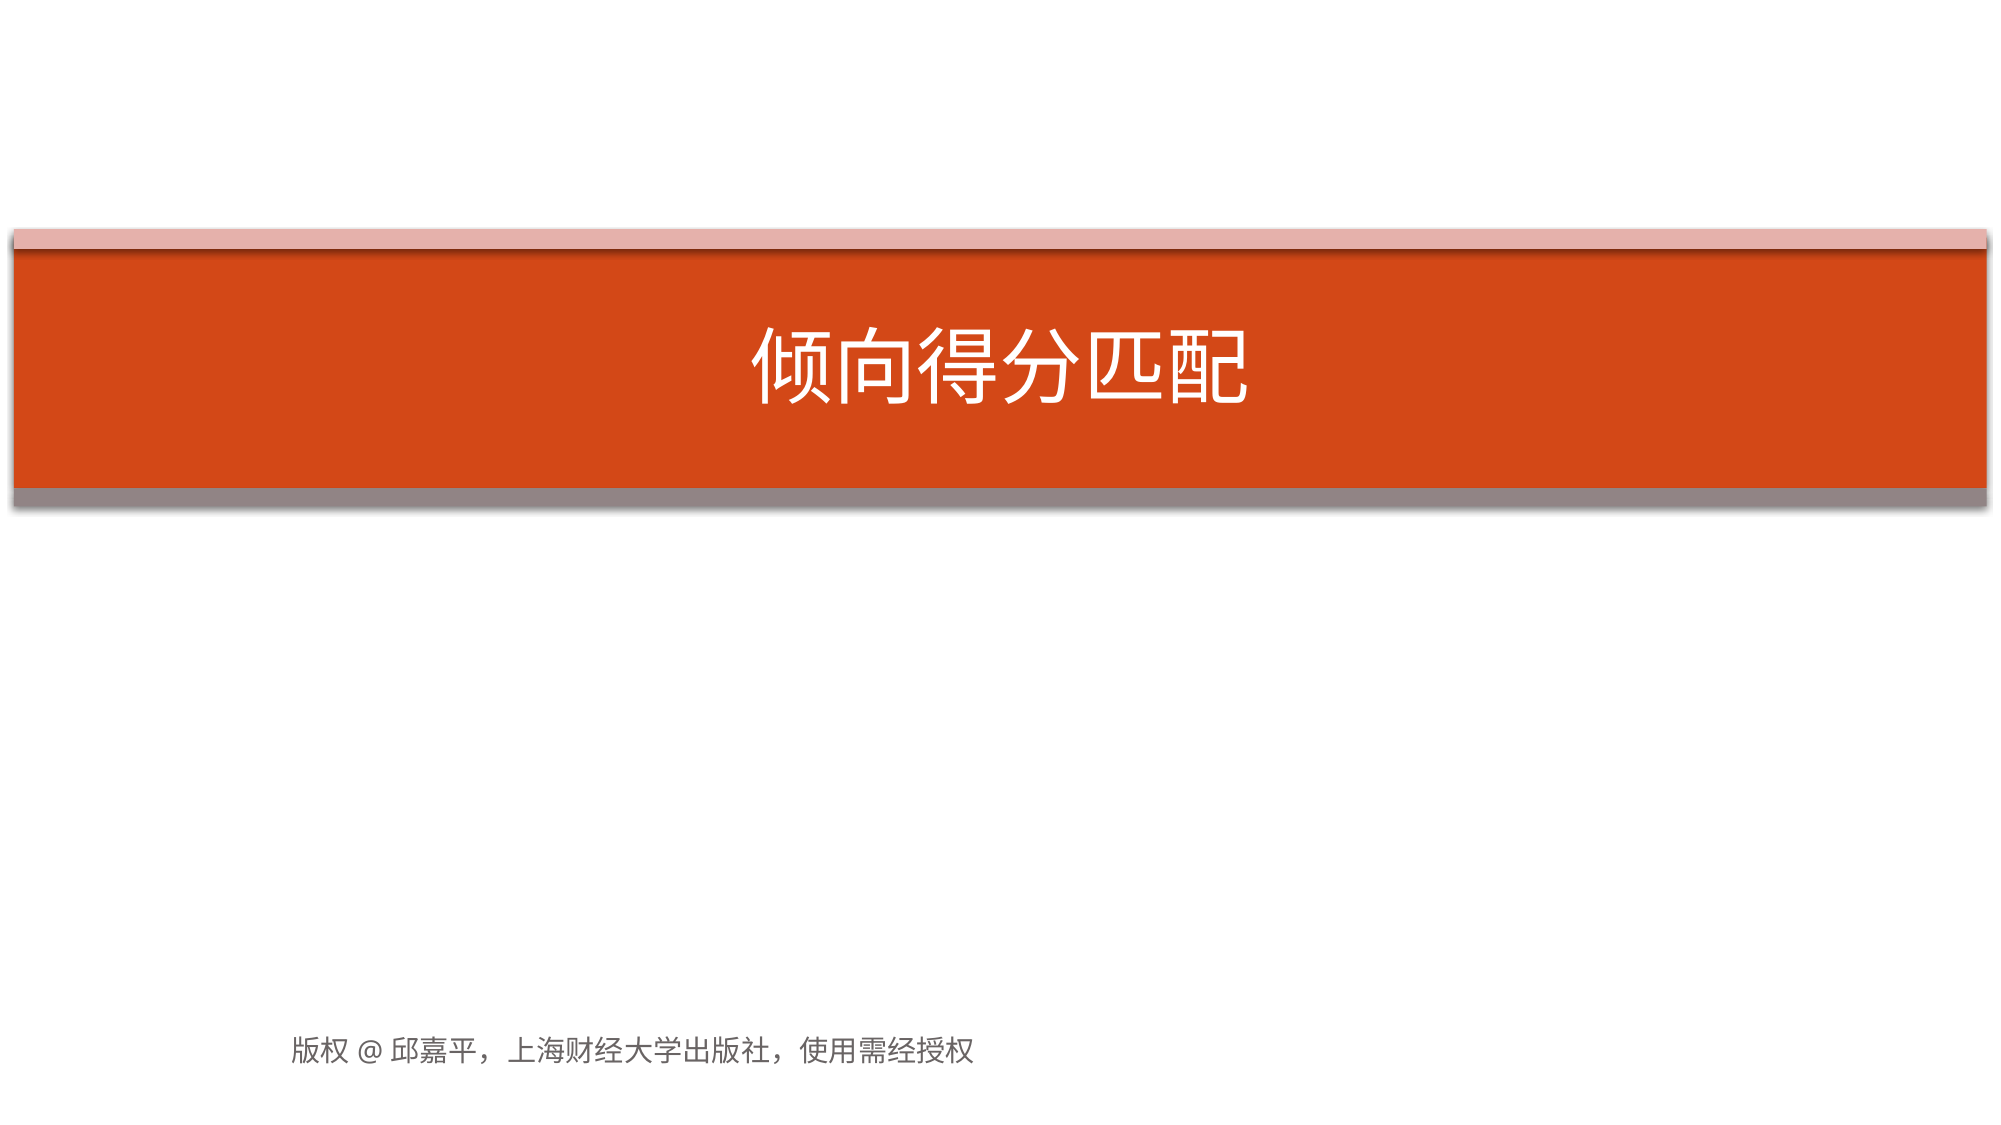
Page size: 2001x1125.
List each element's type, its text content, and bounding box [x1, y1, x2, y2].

footer 版权@邱嘉平，上海财经大学出版社，使用需经授权 [200, 1012, 1067, 1088]
title 倾向得分匹配 [99, 247, 1900, 489]
